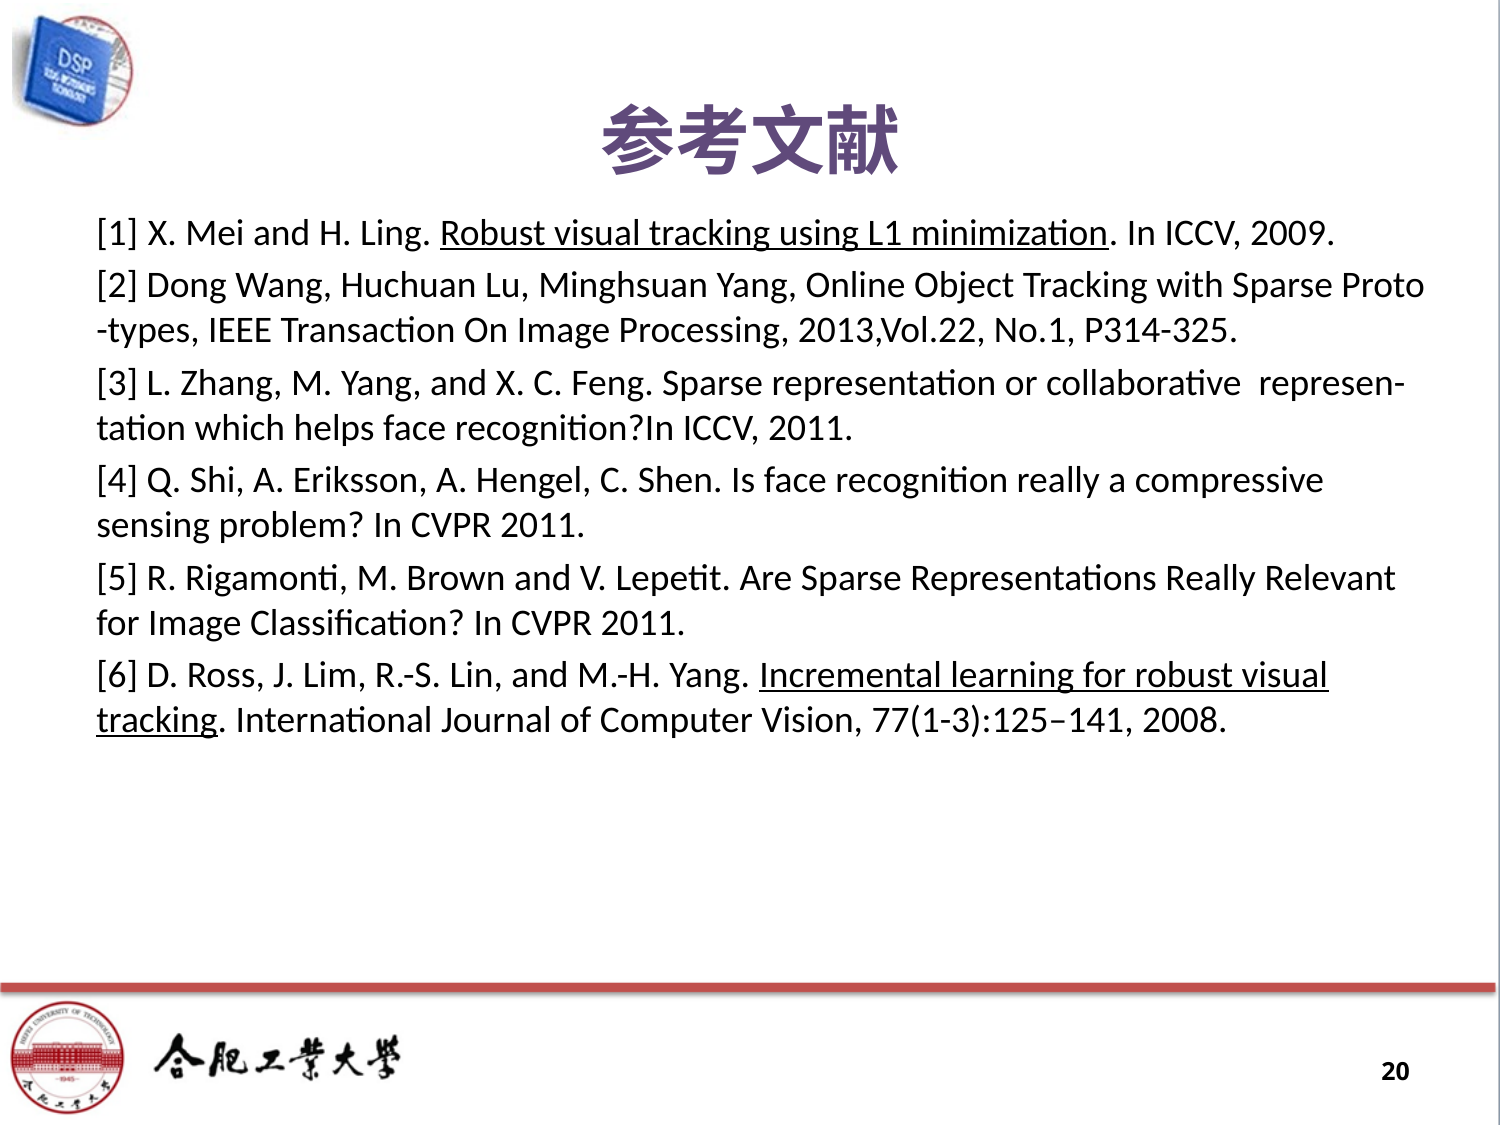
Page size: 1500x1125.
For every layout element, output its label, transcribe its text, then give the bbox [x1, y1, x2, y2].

picture [0, 0, 1500, 1125]
list [1] X. Mei and H. Ling. Robust visual tracking using L1 minimization. In ICCV, 2009. [2] Dong Wang, Huchuan Lu, Minghsuan Yang, Online Object Tracking with Sparse Proto -types, IEEE Transaction On Image Processing, 2013,Vol.22, No.1, P314-325. [3] L. Zhang, M. Yang, and X. C. Feng. Sparse representation or collaborative represen- tation which helps face recognition?In ICCV, 2011. [4] Q. Shi, A. Eriksson, A. Hengel, C. Shen. Is face recognition really a compressive sensing problem? In CVPR 2011. [5] R. Rigamonti, M. Brown and V. Lepetit. Are Sparse Representations Really Relevant for Image Classification? In CVPR 2011. [6] D. Ross, J. Lim, R.-S. Lin, and M.-H. Yang. Incremental learning for robust visual tracking. International Journal of Computer Vision, 77(1-3):125–141, 2008. [81, 200, 1450, 838]
slide_number 20 [1074, 1042, 1425, 1103]
title 参考文献 [75, 37, 1425, 241]
